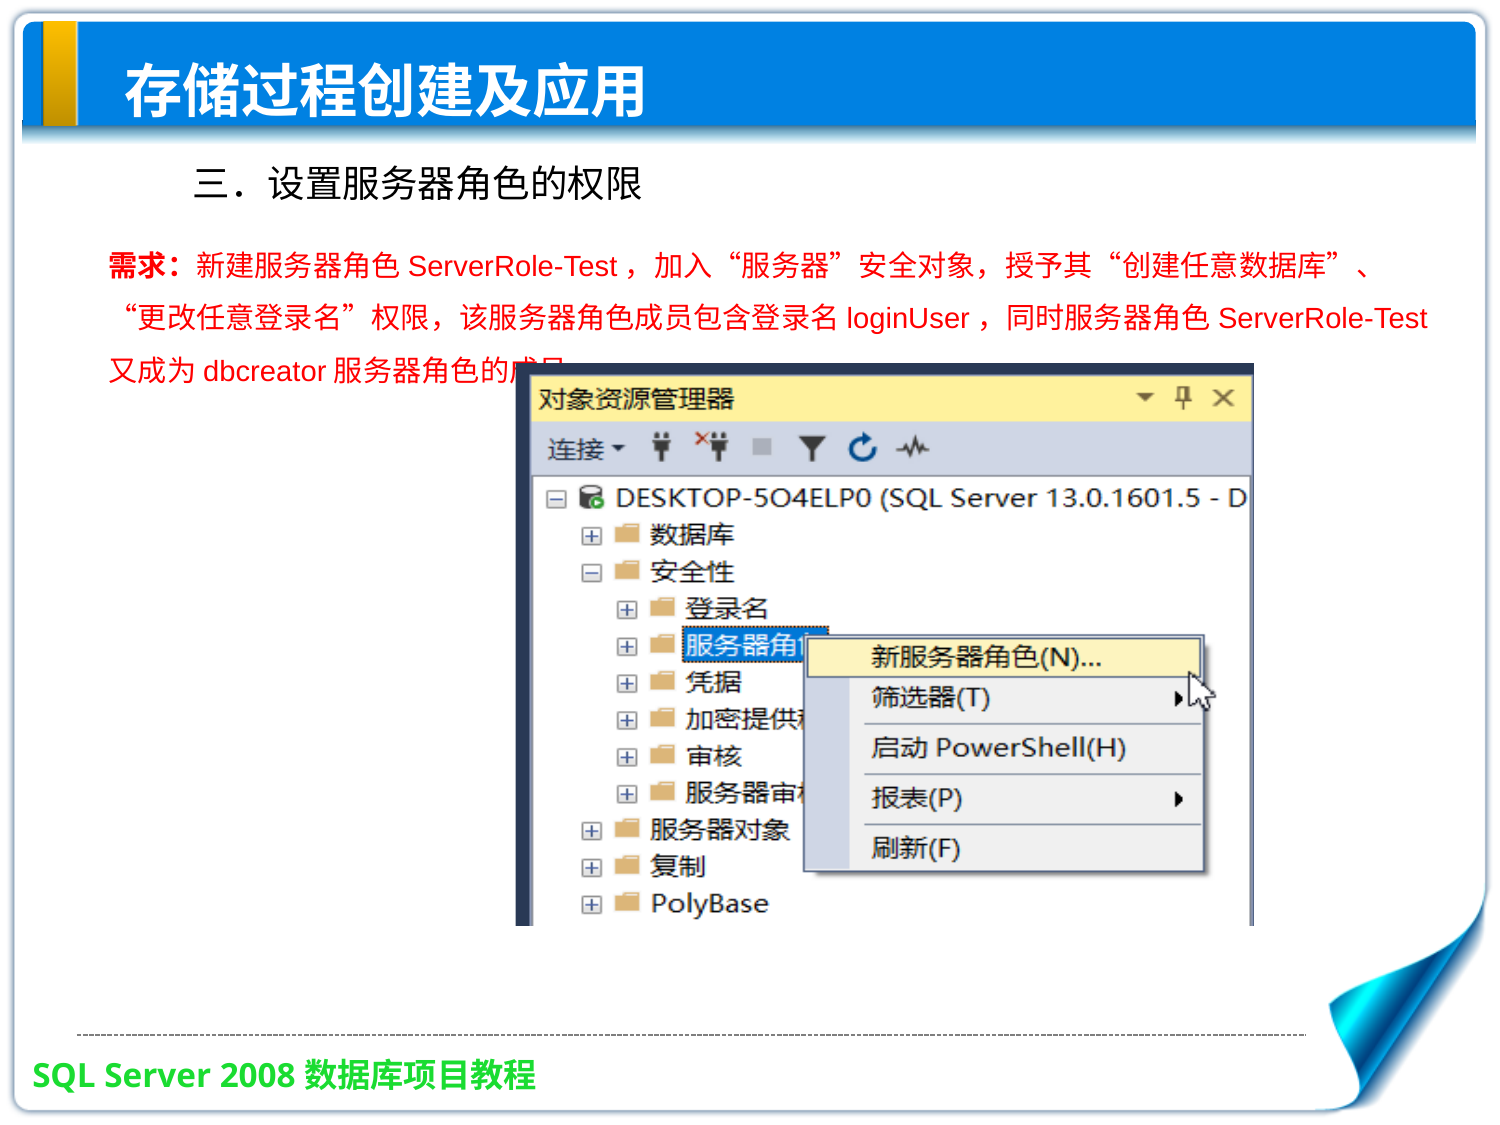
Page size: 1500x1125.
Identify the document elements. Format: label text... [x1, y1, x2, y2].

text_box 三．设置服务器角色的权限 [178, 152, 658, 213]
text_box 需求：新建服务器角色ServerRole-Test，加入“服务器”安全对象，授予其“创建任意数据库”、“更改任意登录名”权限，该服务器角色成员包含登录名loginUser，同时服务器角色ServerRole-Test又成为dbcreator服务器角色的成员 [93, 222, 1454, 395]
picture [0, 0, 1500, 1125]
text_box 存储过程创建及应用 [109, 46, 664, 132]
